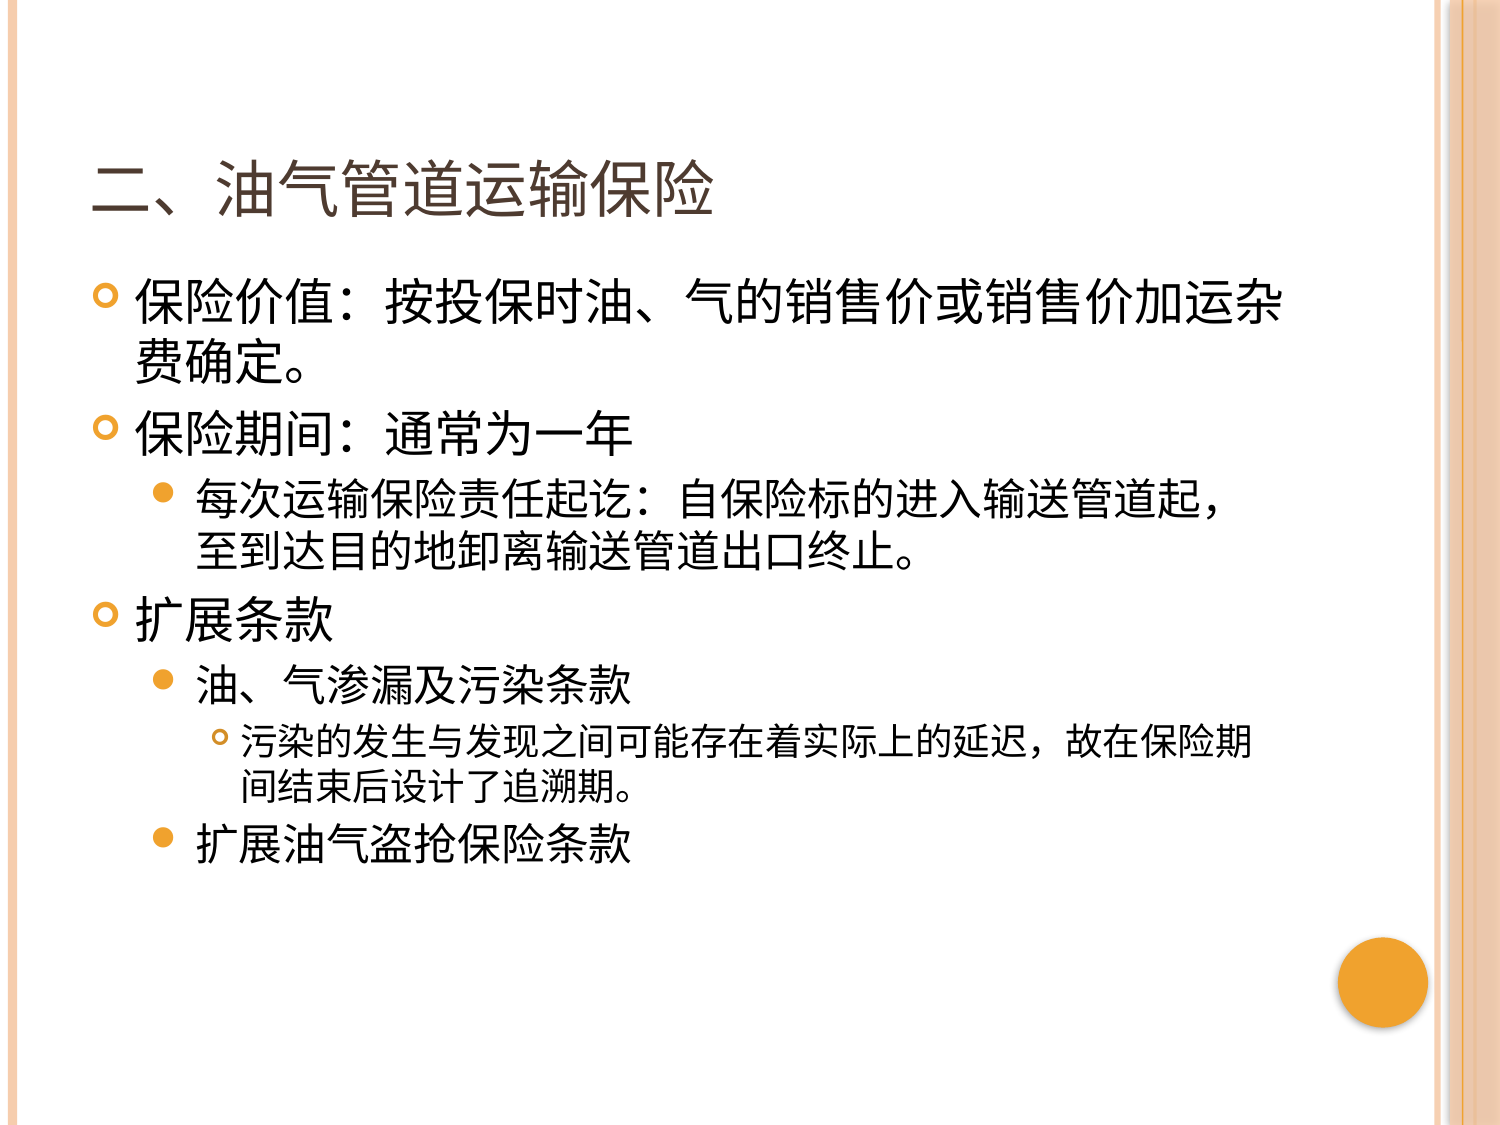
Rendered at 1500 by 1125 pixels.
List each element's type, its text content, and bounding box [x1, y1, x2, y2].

list 保险价值：按投保时油、气的销售价或销售价加运杂费确定。 保险期间：通常为一年 每次运输保险责任起讫：自保险标的进入输送管道起，至到达目的地卸离输送管道出口终止。 扩展条款 油、气渗漏及污染条款 污染的发生与发现之间可能存在着实际上的延迟，故在保险期间结束后设计了追溯期。 扩展油气盗抢保险条款 [74, 262, 1301, 1063]
title 二、油气管道运输保险 [75, 45, 1300, 233]
